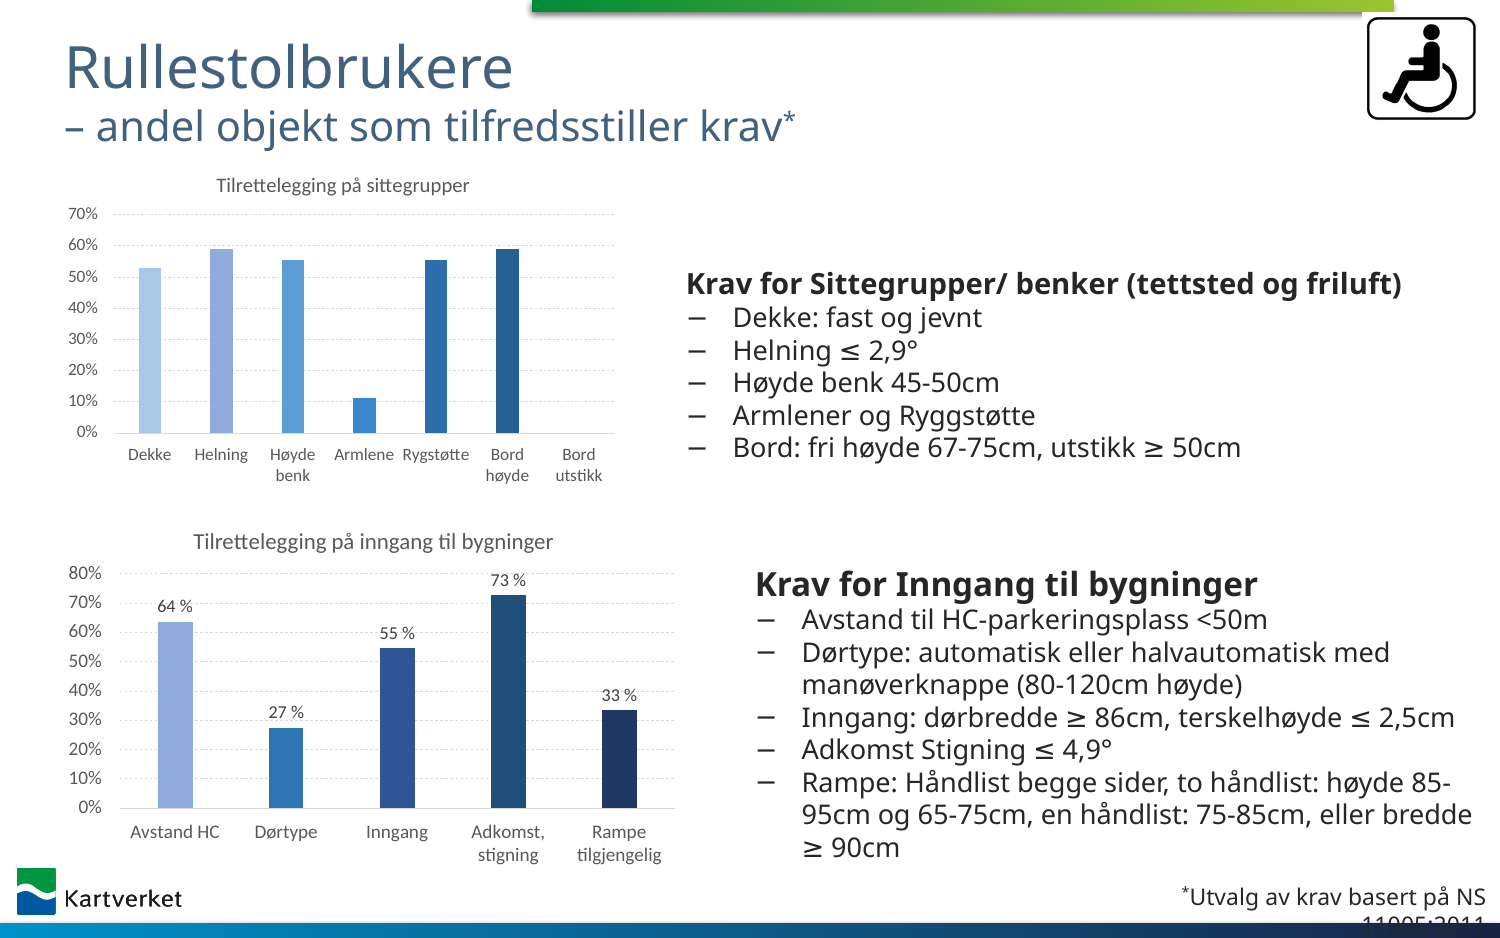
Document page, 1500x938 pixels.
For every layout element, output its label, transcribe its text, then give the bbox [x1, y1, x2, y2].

text_box *Utvalg av krav basert på NS 11005:2011 [1068, 873, 1500, 938]
picture [1362, 12, 1481, 126]
picture [62, 166, 625, 492]
text_box Rullestolbrukere – andel objekt som tilfredsstiller krav* [49, 25, 1431, 158]
picture [62, 520, 686, 874]
text_box Krav for Sittegrupper/ benker (tettsted og friluft) Dekke: fast og jevnt Helning ≤ 2,9° Høyde benk 45-50cm Armlener og Ryggstøtte Bord: fri høyde 67-75cm, utstikk ≥ 50cm [670, 258, 1418, 471]
text_box Krav for Inngang til bygninger Avstand til HC-parkeringsplass <50m Dørtype: automatisk eller halvautomatisk med manøverknappe (80-120cm høyde) Inngang: dørbredde ≥ 86cm, terskelhøyde ≤ 2,5cm Adkomst Stigning ≤ 4,9° Rampe: Håndlist begge sider, to håndlist: høyde 85-95cm og 65-75cm, en håndlist: 75-85cm, eller bredde ≥ 90cm [740, 555, 1491, 870]
